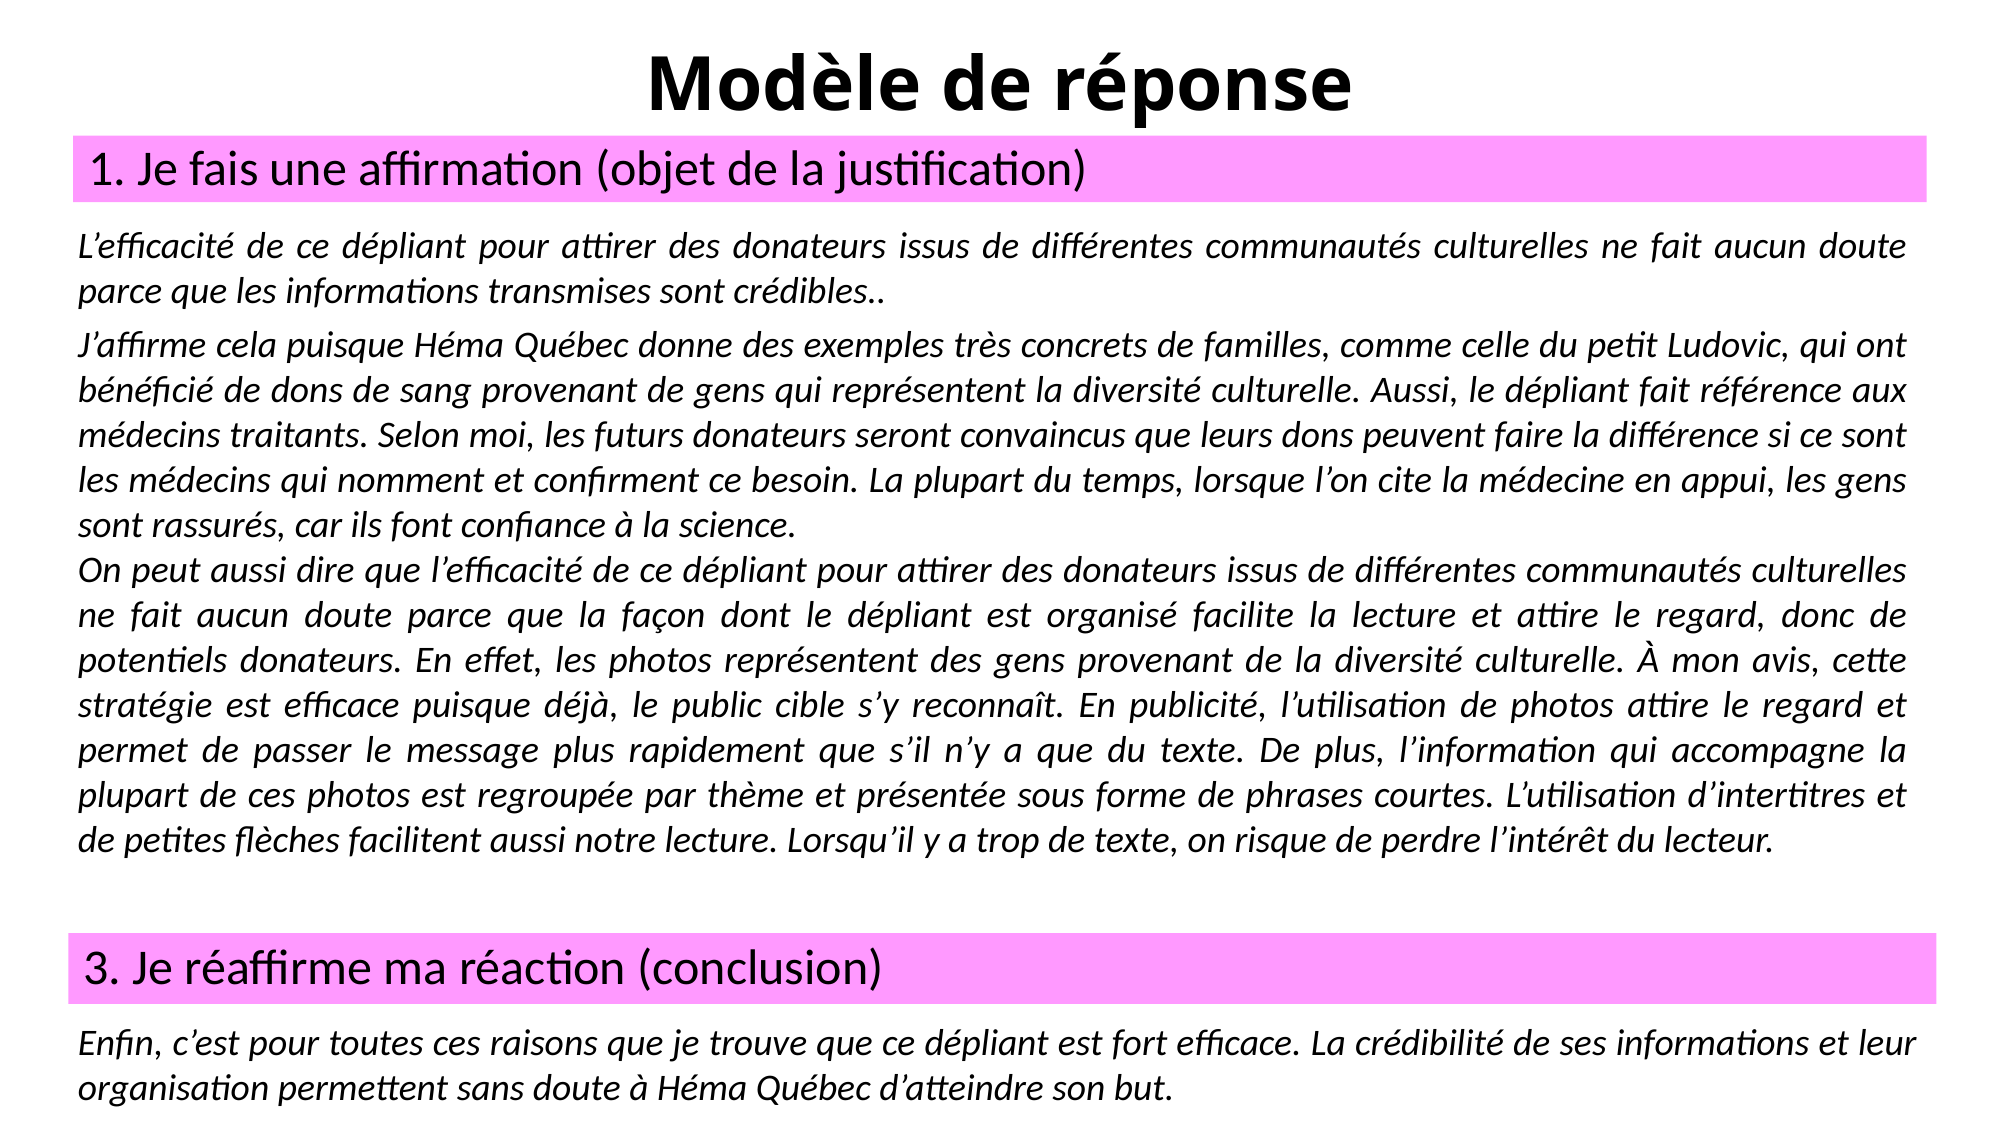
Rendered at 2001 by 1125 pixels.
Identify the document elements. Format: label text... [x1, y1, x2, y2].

text_box Enfin, c’est pour toutes ces raisons que je trouve que ce dépliant est fort efficace. La crédibilité de ses informations et leur organisation permettent sans doute à Héma Québec d’atteindre son but. [63, 1010, 1932, 1116]
text_box 1. Je fais une affirmation (objet de la justification) [73, 135, 1927, 203]
text_box J’affirme cela puisque Héma Québec donne des exemples très concrets de familles, comme celle du petit Ludovic, qui ont bénéficié de dons de sang provenant de gens qui représentent la diversité culturelle. Aussi, le dépliant fait référence aux médecins traitants. Selon moi, les futurs donateurs seront convaincus que leurs dons peuvent faire la différence si ce sont les médecins qui nomment et confirment ce besoin. La plupart du temps, lorsque l’on cite la médecine en appui, les gens sont rassurés, car ils font confiance à la science. On peut aussi dire que l’efficacité de ce dépliant pour attirer des donateurs issus de différentes communautés culturelles ne fait aucun doute parce que la façon dont le dépliant est organisé facilite la lecture et attire le regard, donc de potentiels donateurs. En effet, les photos représentent des gens provenant de la diversité culturelle. À mon avis, cette stratégie est efficace puisque déjà, le public cible s’y reconnaît. En publicité, l’utilisation de photos attire le regard et permet de passer le message plus rapidement que s’il n’y a que du texte. De plus, l’information qui accompagne la plupart de ces photos est regroupée par thème et présentée sous forme de phrases courtes. L’utilisation d’intertitres et de petites flèches facilitent aussi notre lecture. Lorsqu’il y a trop de texte, on risque de perdre l’intérêt du lecteur. [63, 312, 1922, 868]
text_box 3. Je réaffirme ma réaction (conclusion) [68, 933, 1937, 1004]
text_box L’efficacité de ce dépliant pour attirer des donateurs issus de différentes communautés culturelles ne fait aucun doute parce que les informations transmises sont crédibles.. [63, 213, 1922, 312]
title Modèle de réponse [137, 29, 1863, 135]
